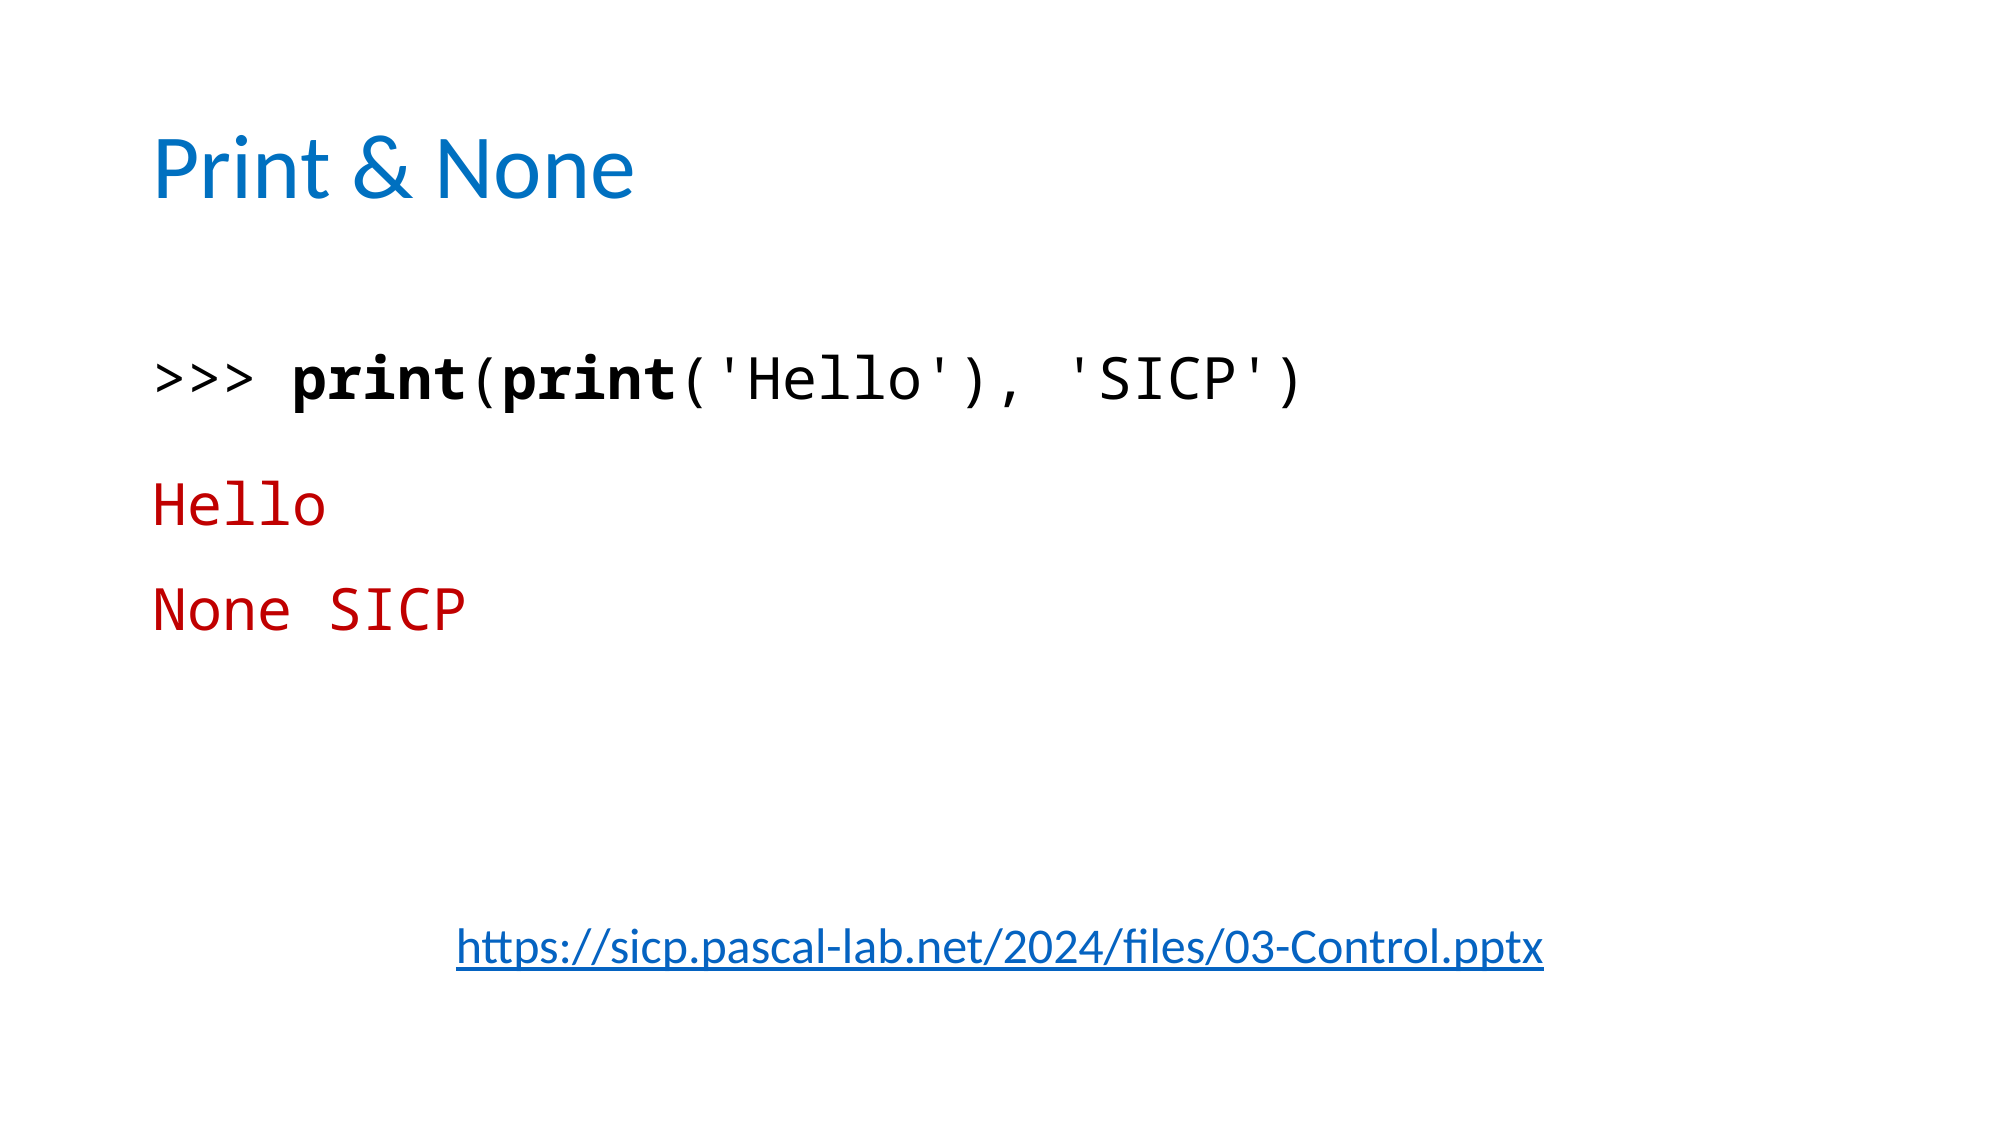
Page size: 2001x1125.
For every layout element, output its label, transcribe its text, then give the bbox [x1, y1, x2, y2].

title Print & None [137, 59, 1863, 278]
list >>> print(print('Hello'), 'SICP') Hello None SICP [137, 299, 1863, 1014]
text_box https://sicp.pascal-lab.net/2024/files/03-Control.pptx [405, 906, 1595, 982]
